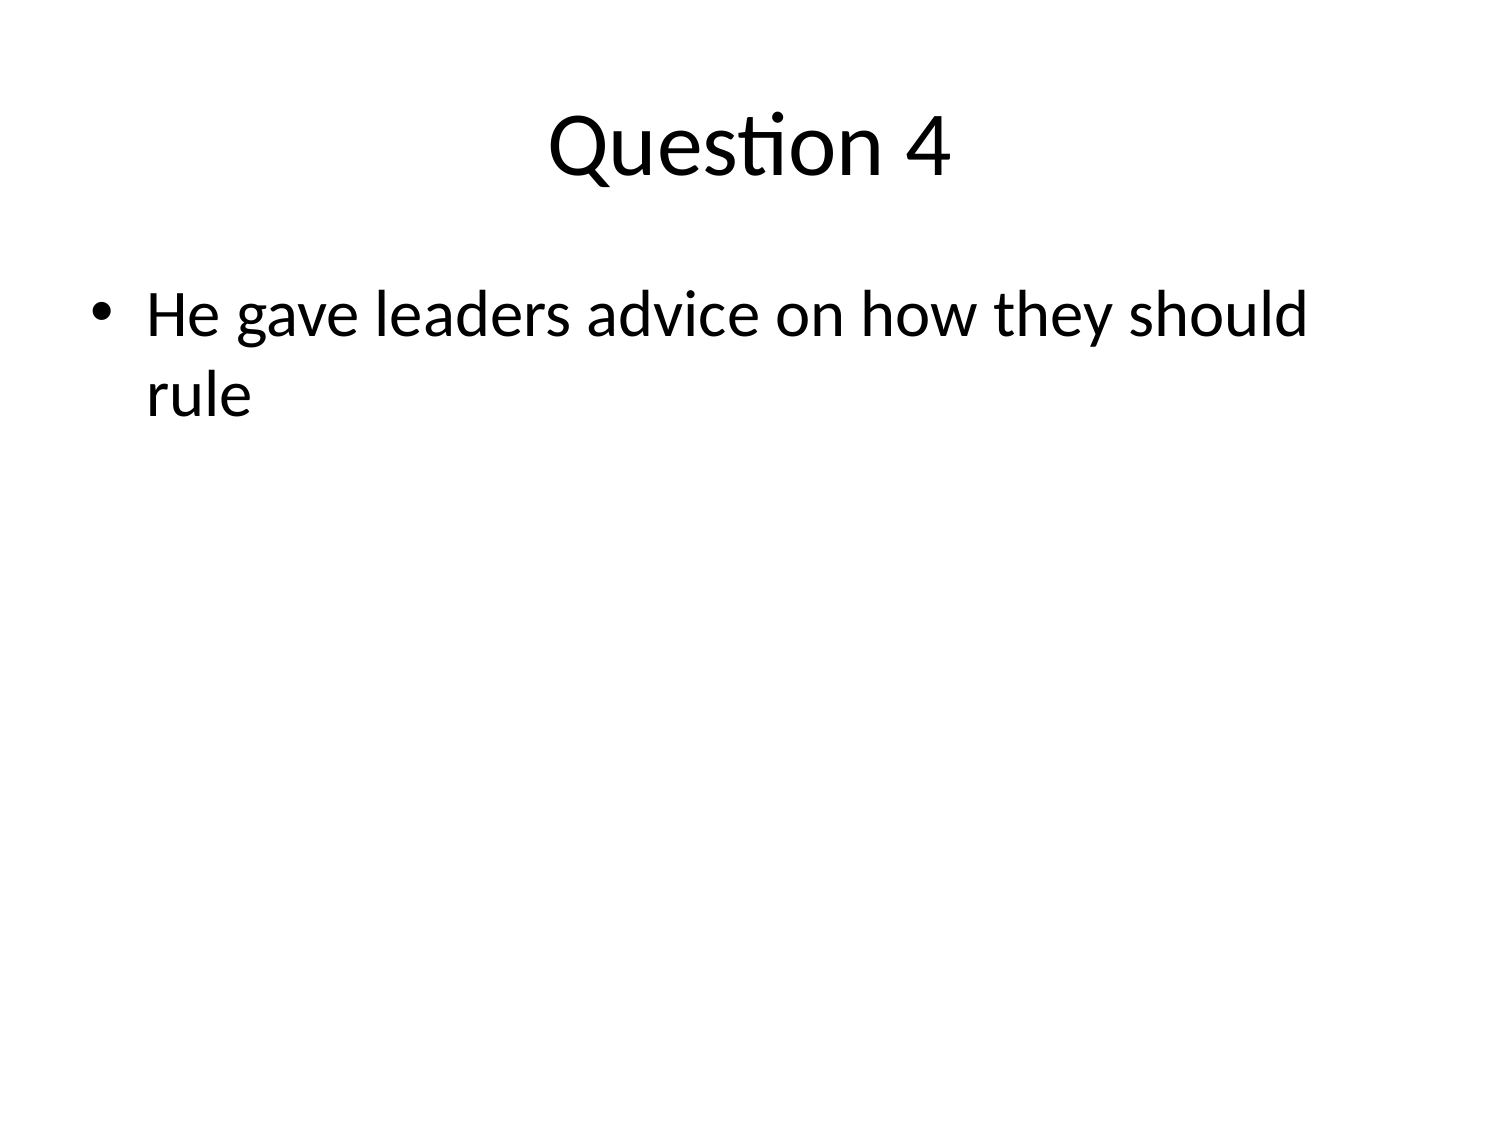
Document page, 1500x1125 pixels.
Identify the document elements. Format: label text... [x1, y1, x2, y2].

list He gave leaders advice on how they should rule [75, 262, 1425, 1005]
title Question 4 [75, 45, 1425, 233]
